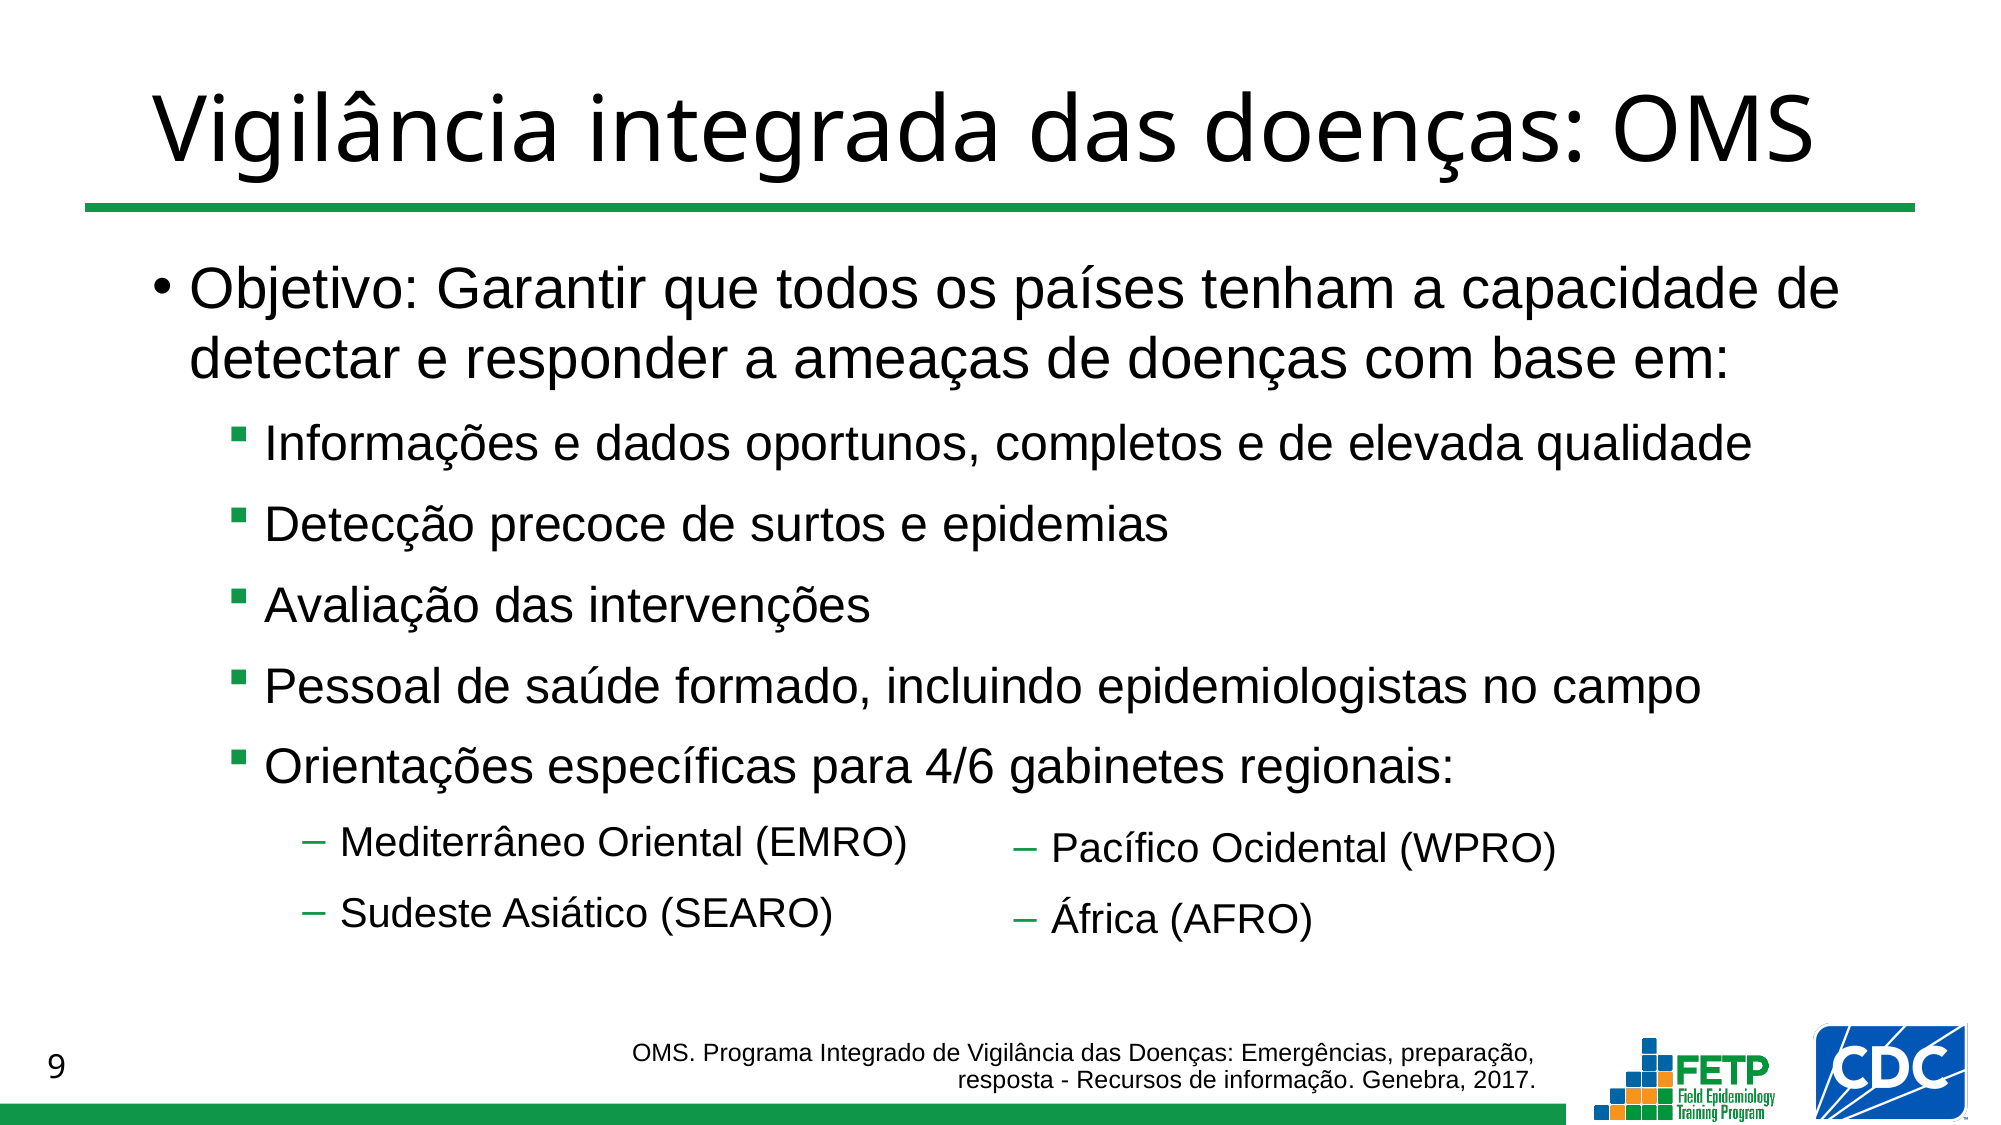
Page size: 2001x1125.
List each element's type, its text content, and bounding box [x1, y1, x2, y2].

list OMS. Programa Integrado de Vigilância das Doenças: Emergências, preparação, resposta - Recursos de informação. Genebra, 2017. [535, 1032, 1552, 1117]
text_box Pacífico Ocidental (WPRO) África (AFRO) [849, 813, 1592, 950]
title Vigilância integrada das doenças: OMS [137, 75, 1863, 207]
list Objetivo: Garantir que todos os países tenham a capacidade de detectar e responder a ameaças de doenças com base em: Informações e dados oportunos, completos e de elevada qualidade Detecção precoce de surtos e epidemias Avaliação das intervenções Pessoal de saúde formado, incluindo epidemiologistas no campo Orientações específicas para 4/6 gabinetes regionais: Mediterrâneo Oriental (EMRO) Sudeste Asiático (SEARO) [137, 242, 1863, 1004]
picture [1813, 1023, 1968, 1122]
picture [1594, 1038, 1775, 1122]
